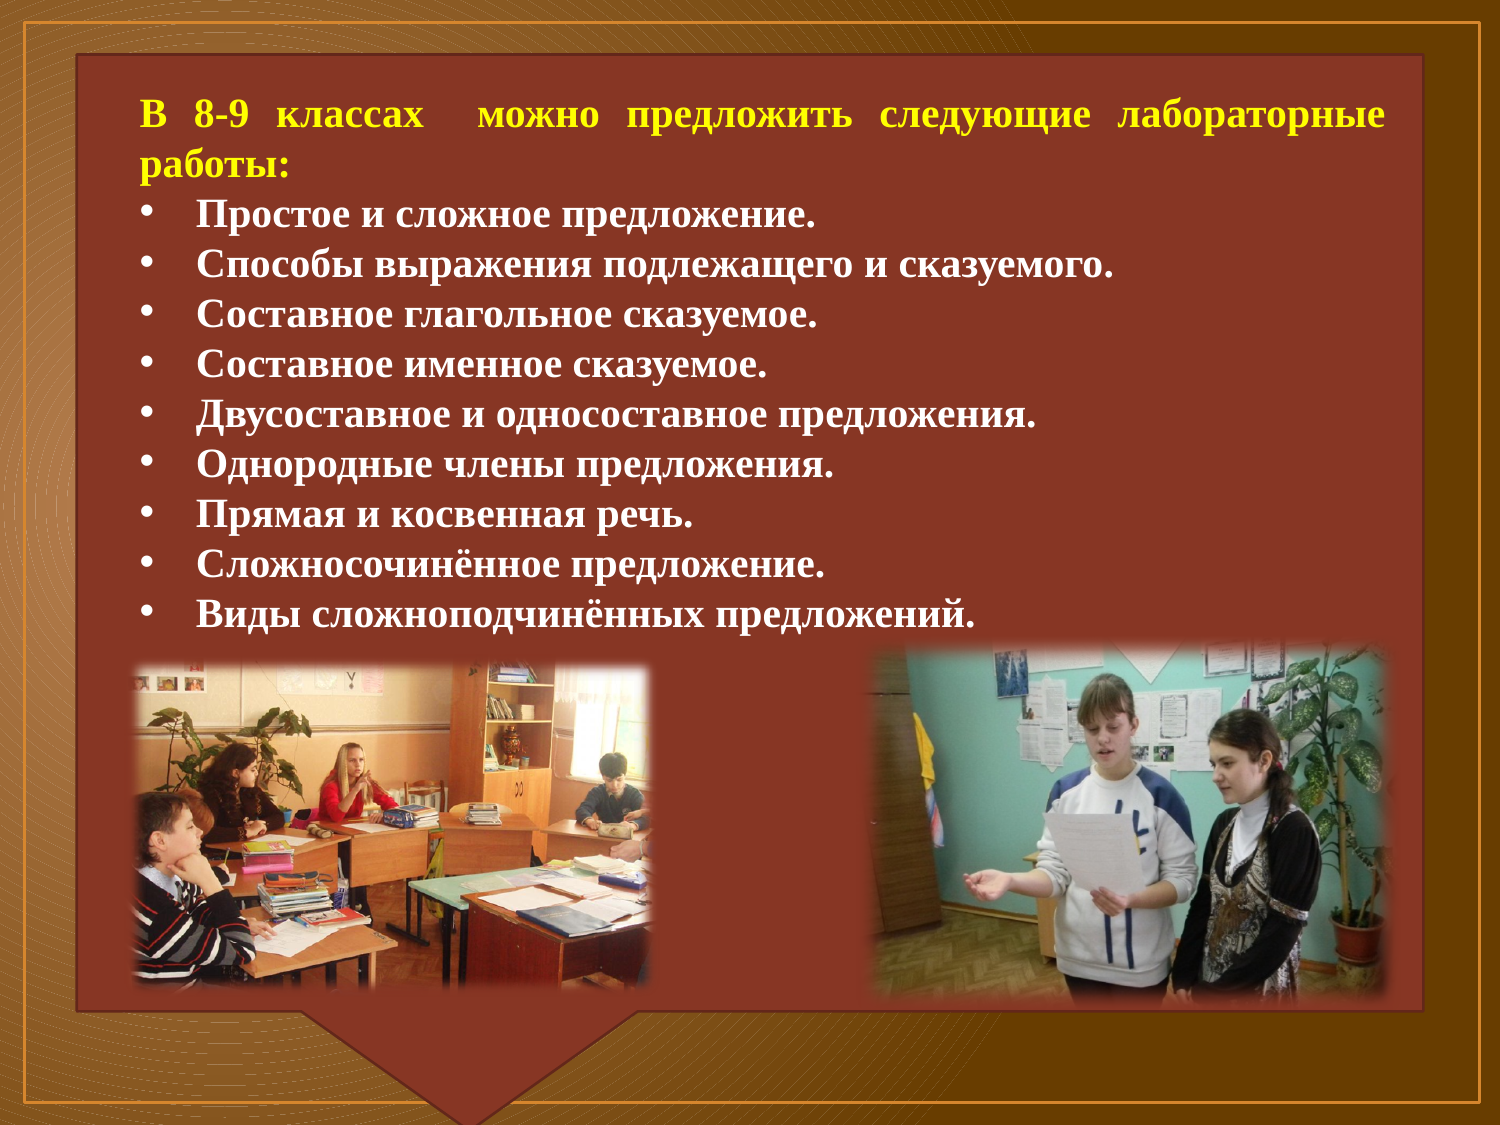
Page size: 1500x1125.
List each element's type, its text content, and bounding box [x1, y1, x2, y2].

picture [855, 633, 1401, 1012]
text_box [75, 53, 1425, 1125]
picture [124, 654, 661, 998]
text_box В 8-9 классах можно предложить следующие лабораторные работы: Простое и сложное предложение. Способы выражения подлежащего и сказуемого. Составное глагольное сказуемое. Составное именное сказуемое. Двусоставное и односоставное предложения. Однородные члены предложения. Прямая и косвенная речь. Сложносочинённое предложение. Виды сложноподчинённых предложений. [124, 78, 1401, 644]
